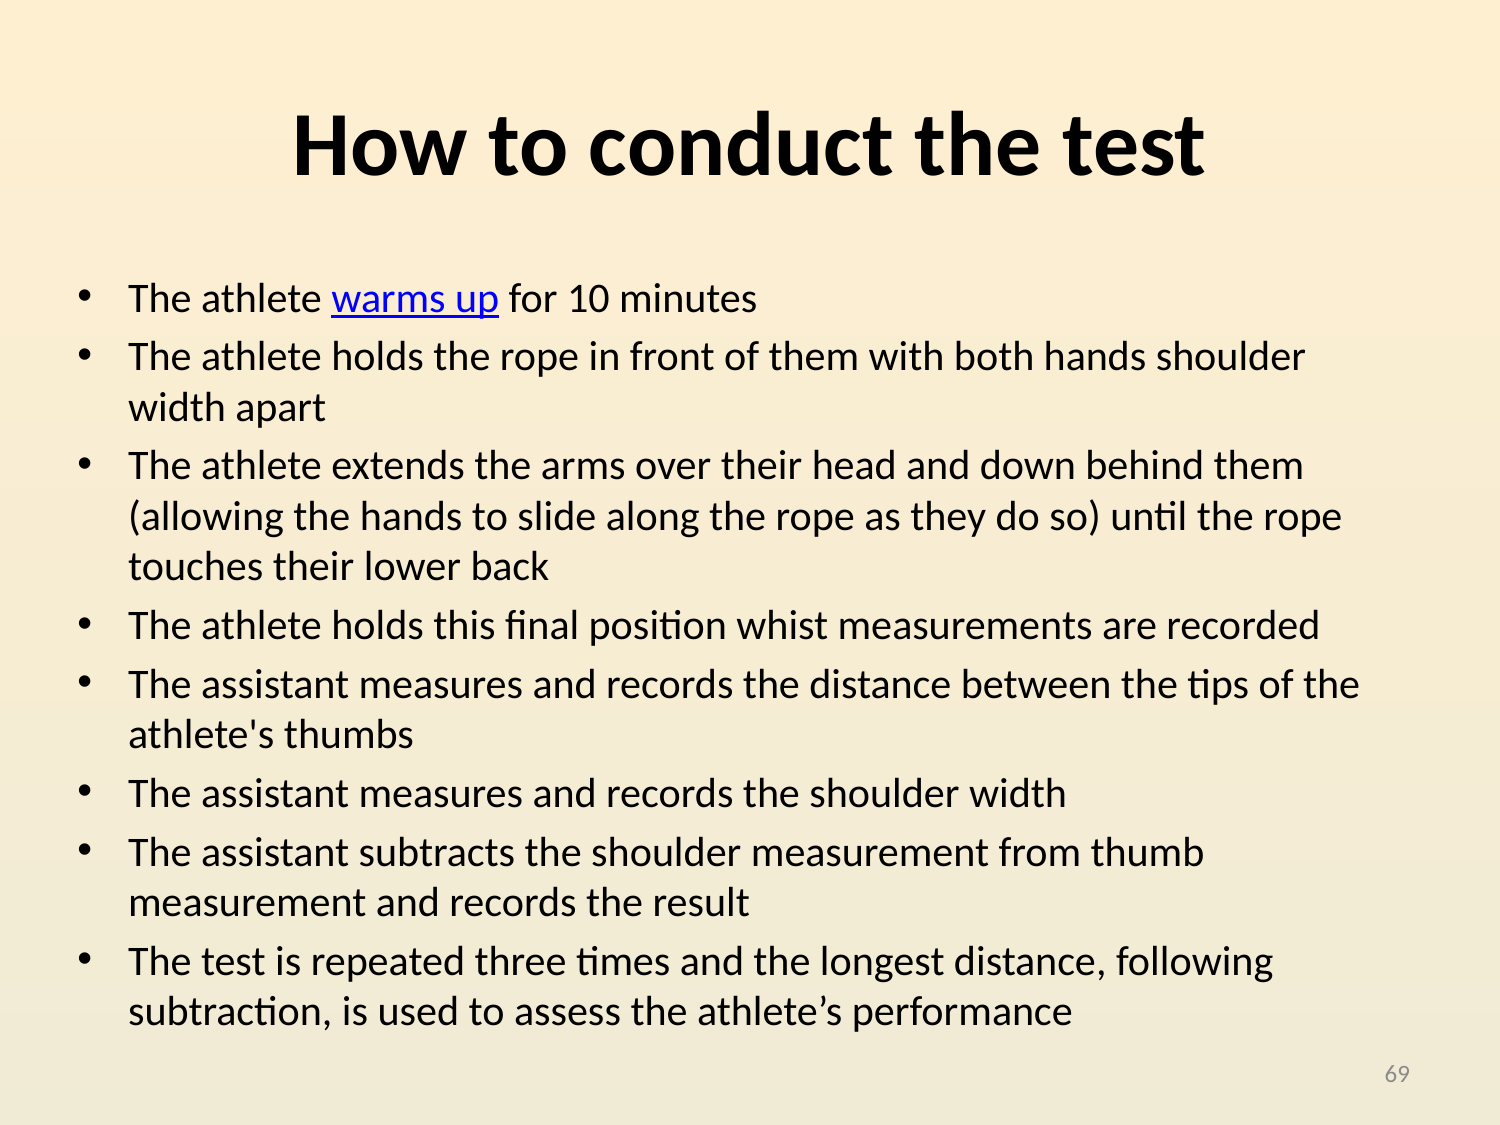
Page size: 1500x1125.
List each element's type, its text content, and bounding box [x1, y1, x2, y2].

slide_number 69 [1074, 1042, 1425, 1103]
title How to conduct the test [75, 45, 1425, 233]
list The athlete warms up for 10 minutes The athlete holds the rope in front of them with both hands shoulder width apart The athlete extends the arms over their head and down behind them (allowing the hands to slide along the rope as they do so) until the rope touches their lower back The athlete holds this final position whist measurements are recorded The assistant measures and records the distance between the tips of the athlete's thumbs The assistant measures and records the shoulder width The assistant subtracts the shoulder measurement from thumb measurement and records the result The test is repeated three times and the longest distance, following subtraction, is used to assess the athlete’s performance [62, 262, 1425, 1050]
